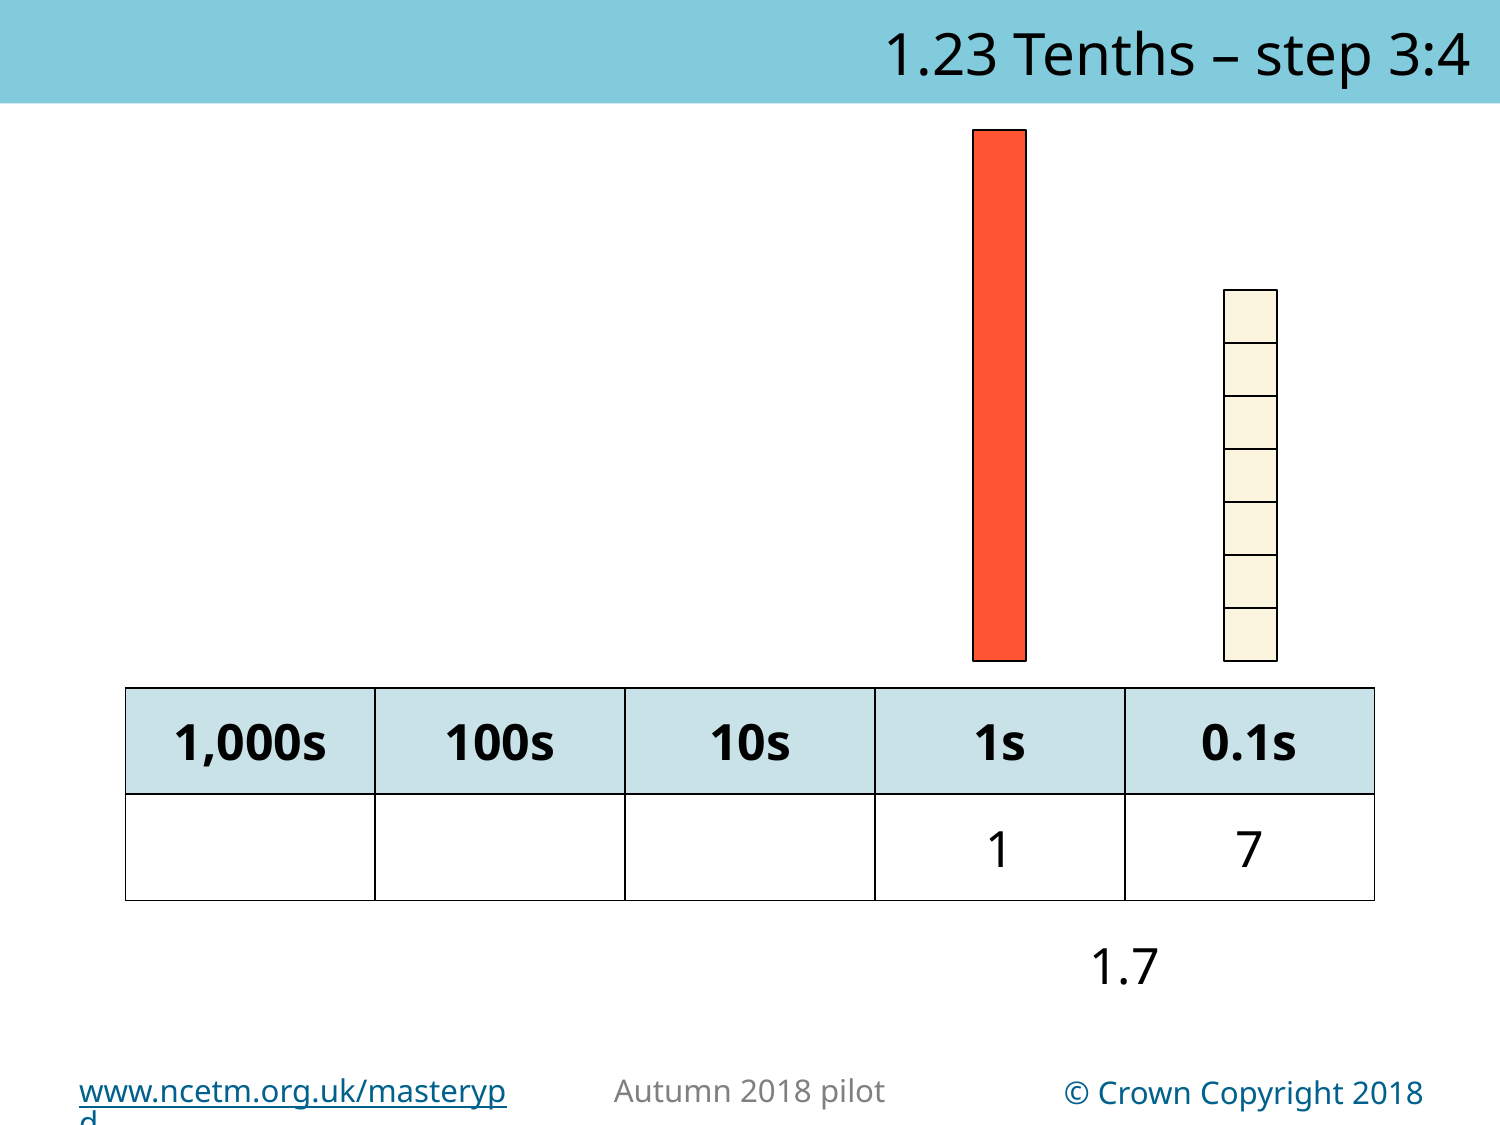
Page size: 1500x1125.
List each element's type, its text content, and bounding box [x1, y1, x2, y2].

text_box [972, 130, 1026, 661]
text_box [1224, 289, 1278, 662]
text_box 1 [970, 810, 1029, 886]
table_cell [376, 795, 624, 900]
table_cell [126, 795, 374, 900]
table_header 10s [626, 689, 874, 793]
table_header 1s [876, 689, 1124, 793]
table_header 1,000s [126, 689, 374, 793]
table_cell [1126, 795, 1374, 900]
table_cell [626, 795, 874, 900]
table_header 0.1s [1126, 689, 1374, 793]
table_header 100s [376, 689, 624, 793]
list 1.23 Tenths – step 3:4 [0, 0, 1500, 104]
text_box 7 [1220, 810, 1280, 886]
table_cell [876, 795, 1124, 900]
text_box 1.7 [1074, 927, 1175, 1003]
